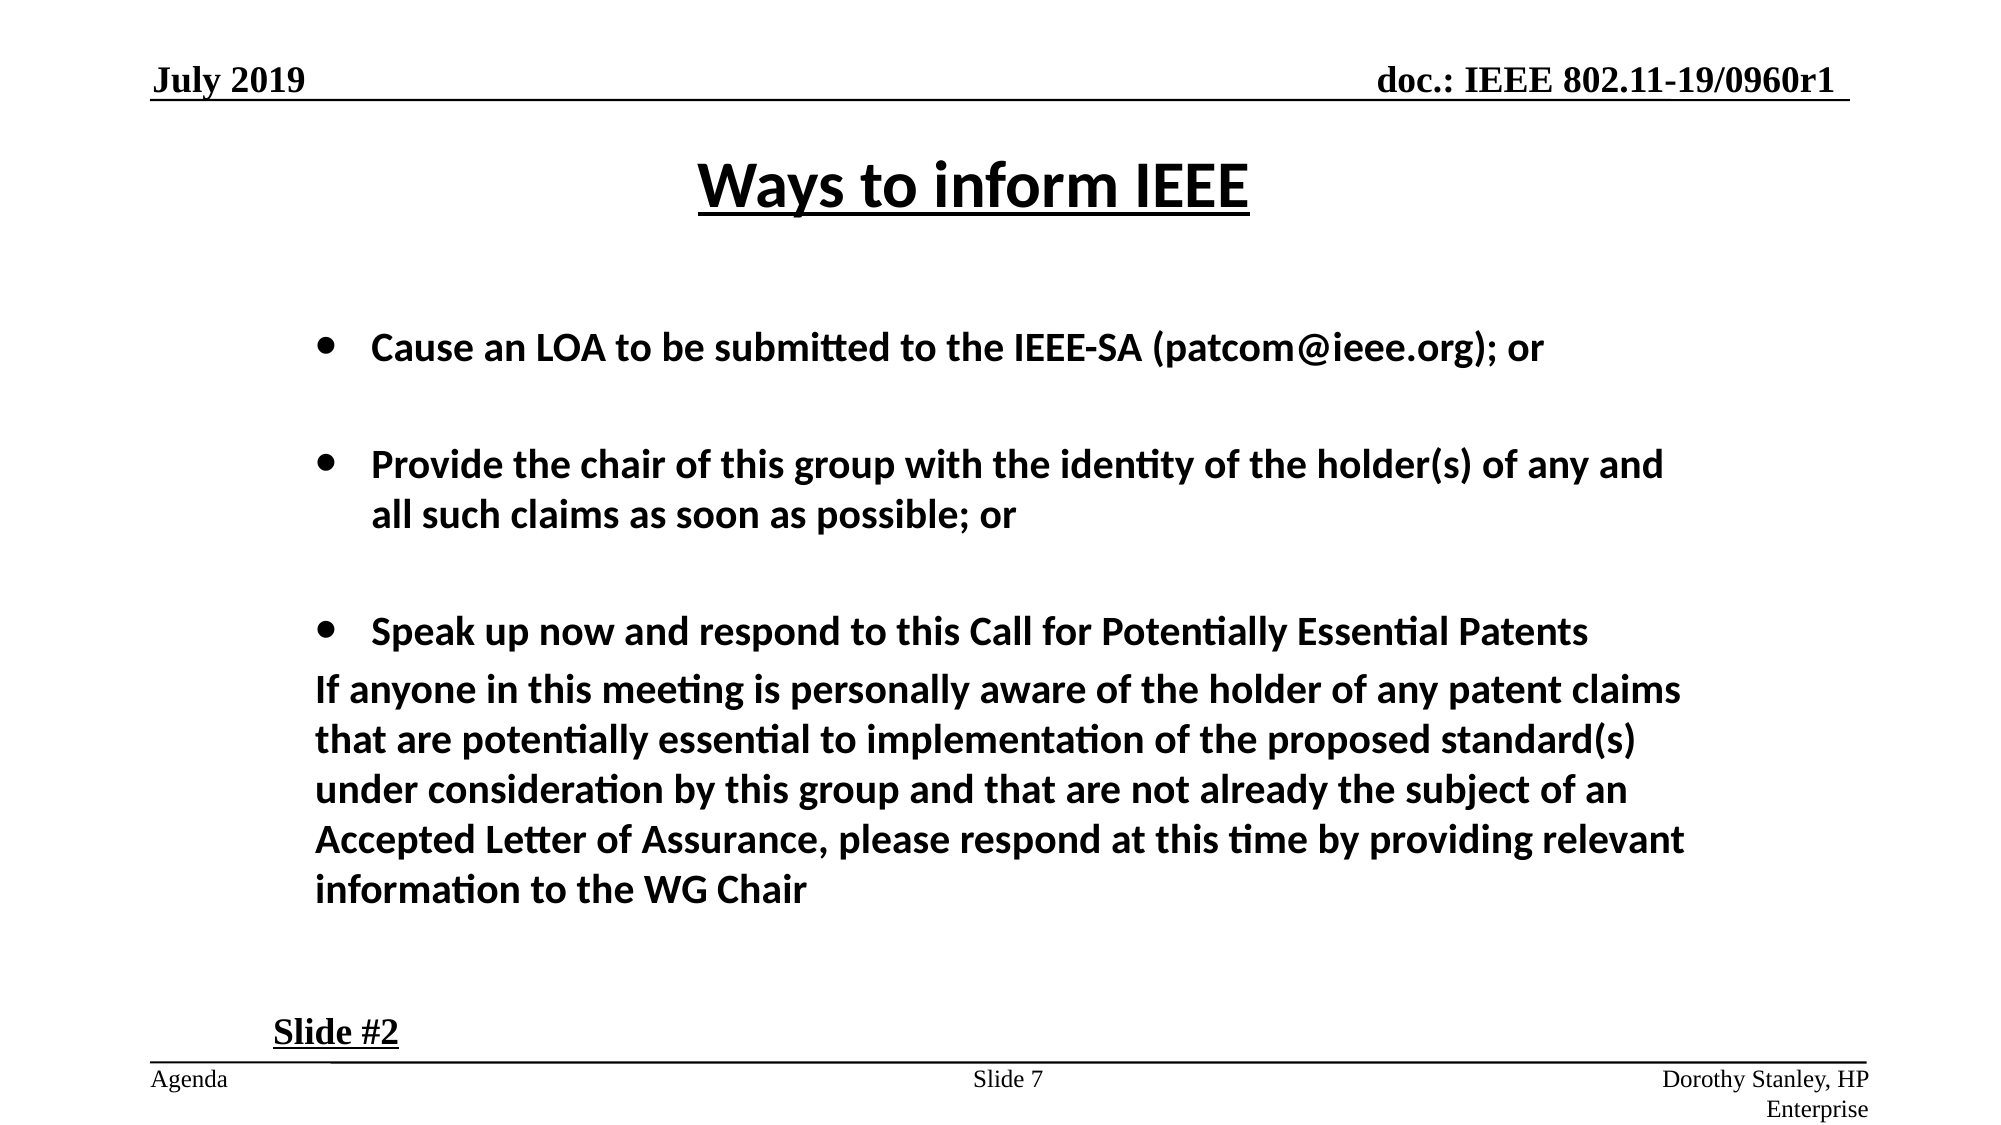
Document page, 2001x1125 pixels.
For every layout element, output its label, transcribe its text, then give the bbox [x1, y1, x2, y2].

footer Dorothy Stanley, HP Enterprise [1609, 1062, 1869, 1093]
title Ways to inform IEEE [336, 99, 1612, 263]
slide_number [152, 54, 567, 100]
list Cause an LOA to be submitted to the IEEE-SA (patcom@ieee.org); or Provide the chair of this group with the identity of the holder(s) of any and all such claims as soon as possible; or Speak up now and respond to this Call for Potentially Essential Patents If anyone in this meeting is personally aware of the holder of any patent claims that are potentially essential to implementation of the proposed standard(s) under consideration by this group and that are not already the subject of an Accepted Letter of Assurance, please respond at this time by providing relevant information to the WG Chair [300, 312, 1713, 950]
slide_number Slide 7 [964, 1062, 1053, 1093]
text_box Slide #2 [258, 999, 415, 1060]
